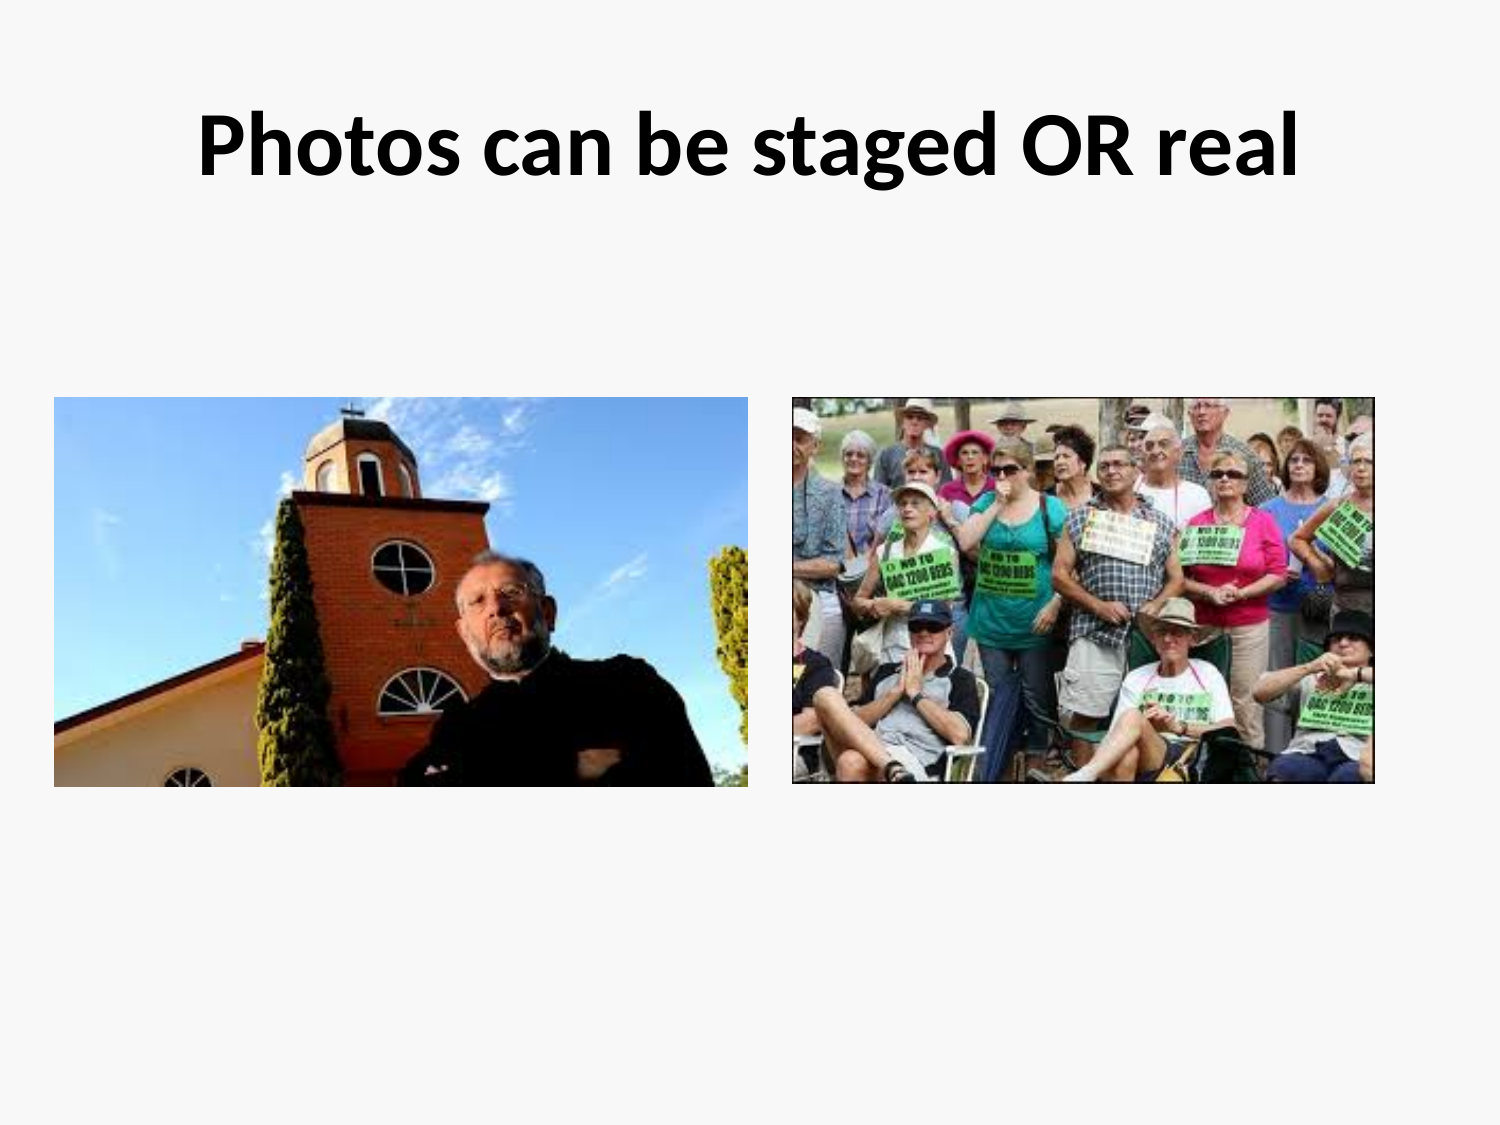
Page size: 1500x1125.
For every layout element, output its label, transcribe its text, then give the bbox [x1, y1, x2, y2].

picture [792, 396, 1375, 785]
title Photos can be staged OR real [75, 45, 1425, 233]
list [53, 396, 749, 788]
